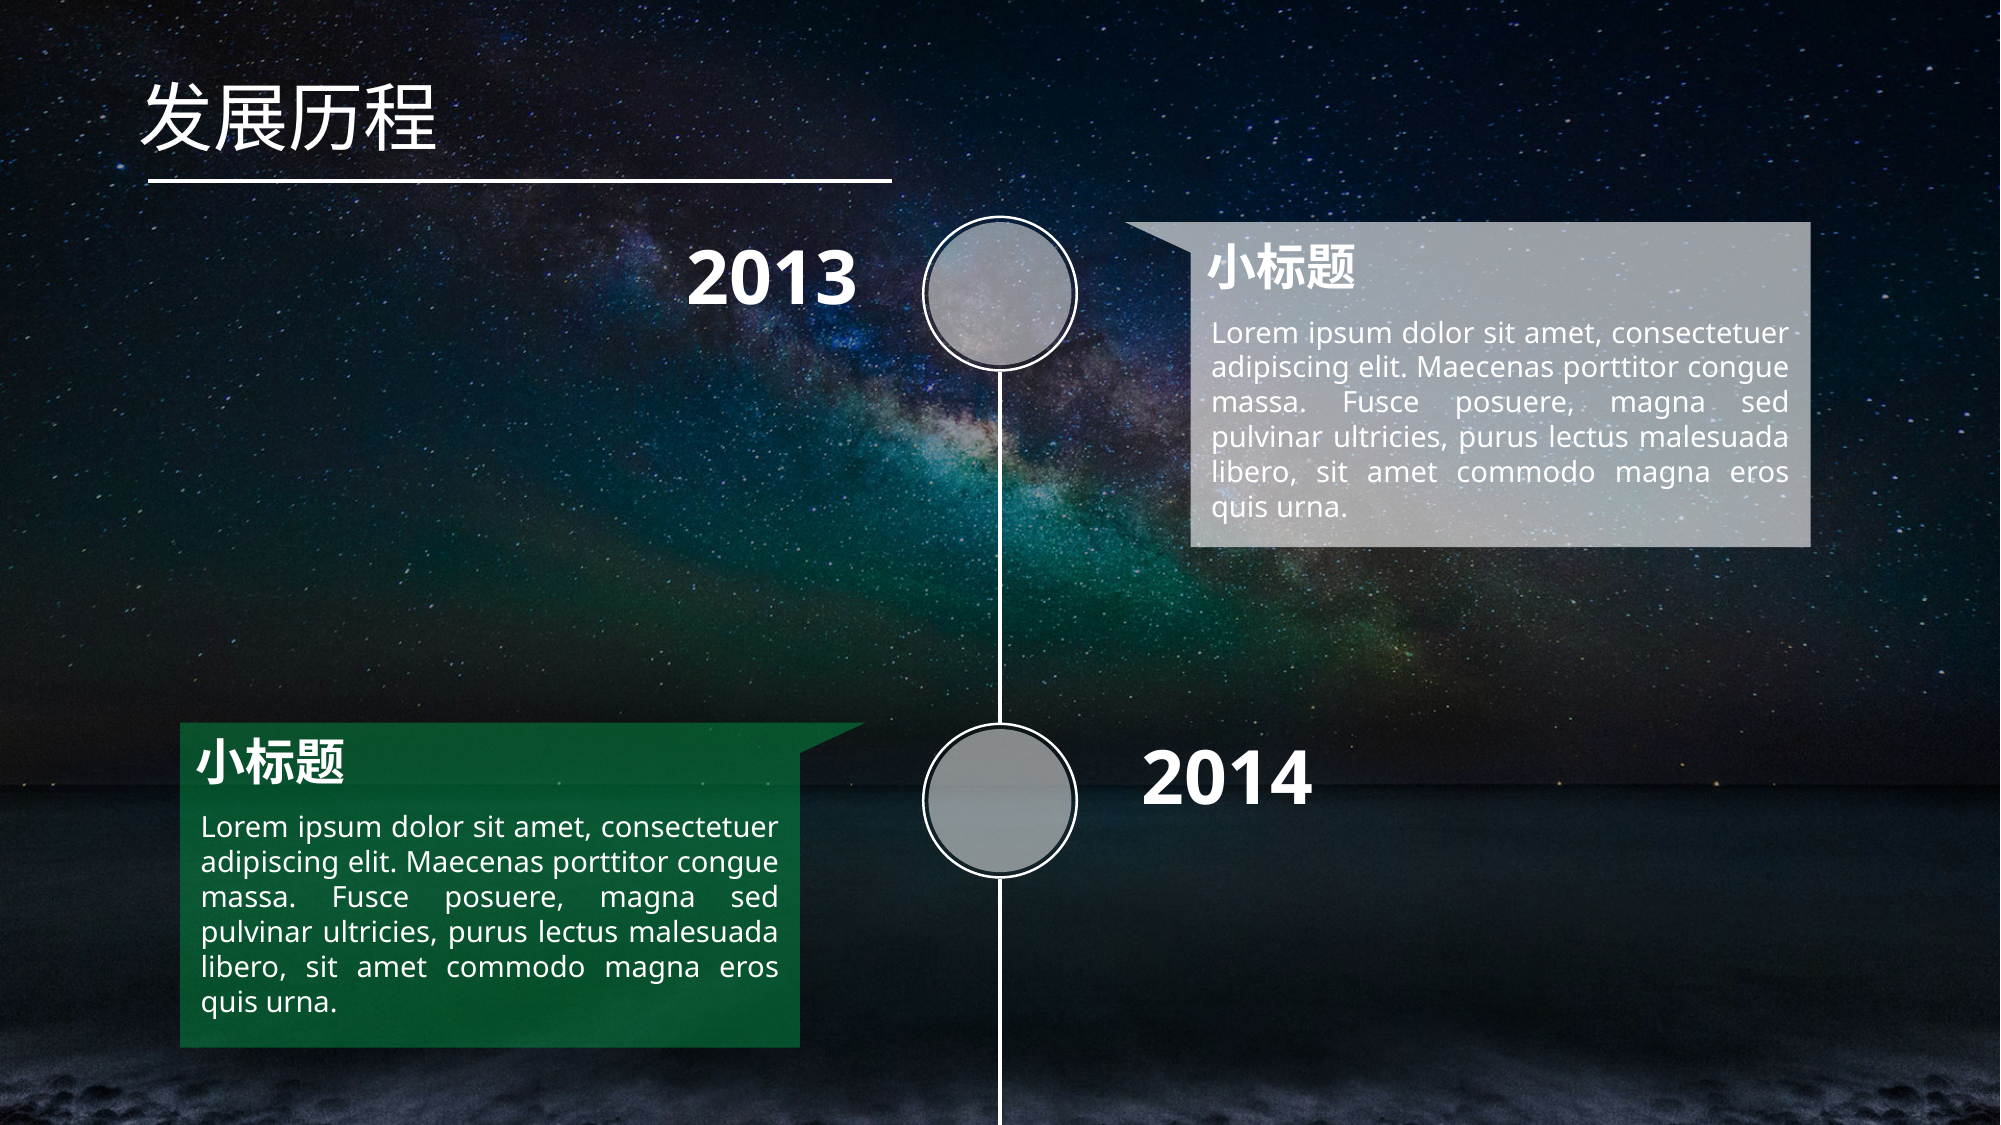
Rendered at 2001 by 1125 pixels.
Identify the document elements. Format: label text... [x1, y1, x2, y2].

text_box [178, 721, 867, 1049]
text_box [179, 722, 795, 1029]
picture [0, 0, 2000, 1125]
text_box 2013 [671, 222, 874, 327]
text_box [1124, 221, 1812, 549]
text_box 2014 [1126, 722, 1329, 828]
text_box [921, 215, 1079, 372]
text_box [1190, 228, 1805, 534]
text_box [921, 722, 1079, 879]
text_box 发展历程 [123, 63, 454, 169]
